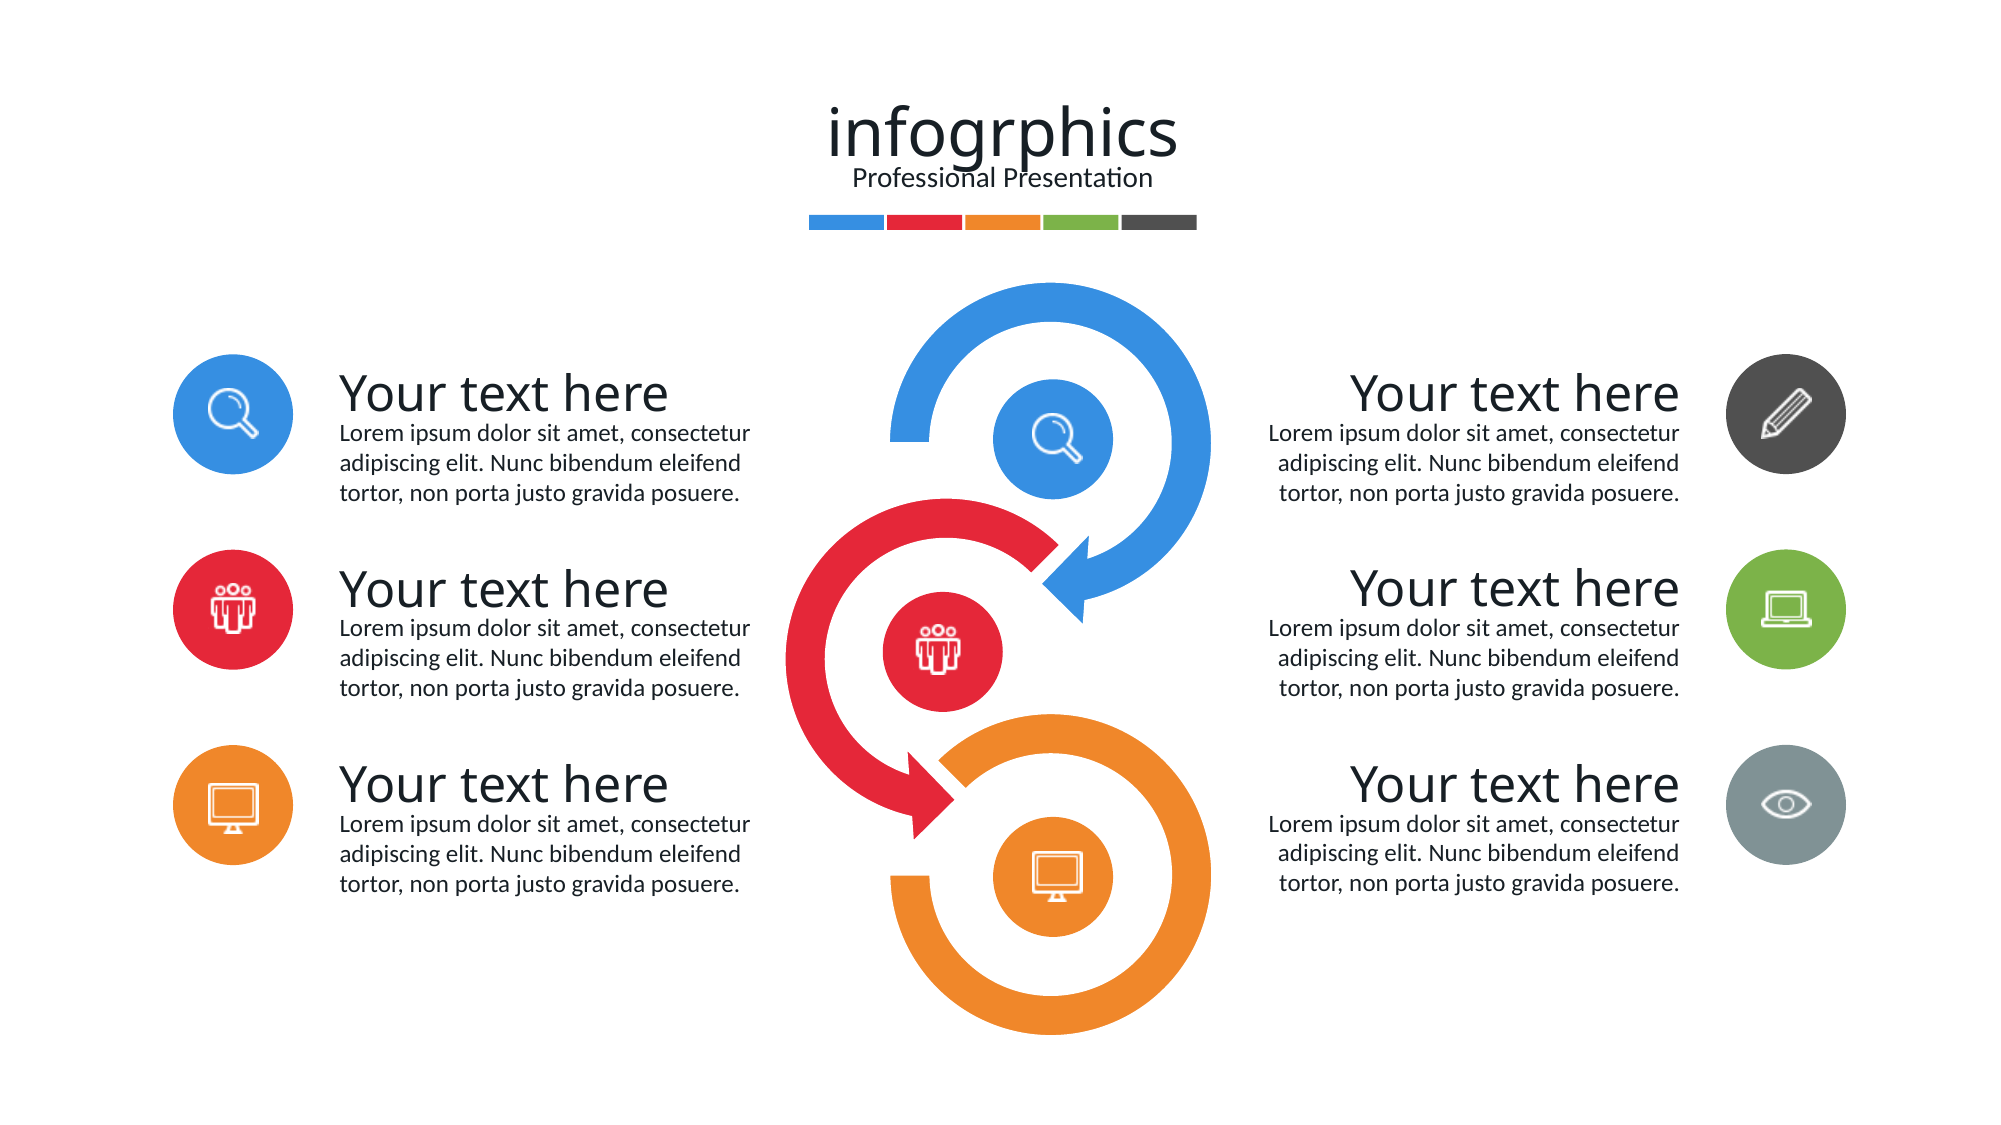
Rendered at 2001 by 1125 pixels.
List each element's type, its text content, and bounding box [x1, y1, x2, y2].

text_box Lorem ipsum dolor sit amet, consectetur adipiscing elit. Nunc bibendum eleifend tortor, non porta justo gravida posuere. [1587, 820, 1696, 905]
text_box [1724, 743, 1848, 866]
picture [1032, 851, 1083, 902]
text_box Lorem ipsum dolor sit amet, consectetur adipiscing elit. Nunc bibendum eleifend tortor, non porta justo gravida posuere. [324, 430, 410, 514]
text_box [171, 353, 295, 476]
text_box Your text here [1587, 354, 1696, 429]
text_box Lorem ipsum dolor sit amet, consectetur adipiscing elit. Nunc bibendum eleifend tortor, non porta justo gravida posuere. [324, 625, 410, 710]
text_box Your text here [1587, 549, 1696, 625]
picture [208, 583, 259, 634]
picture [208, 388, 259, 439]
text_box Your text here [324, 354, 410, 430]
text_box Your text here [324, 549, 410, 625]
picture [1032, 413, 1083, 464]
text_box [410, 255, 1587, 1037]
text_box [171, 548, 295, 671]
text_box Your text here [1587, 744, 1696, 820]
picture [1761, 779, 1812, 830]
text_box [171, 744, 295, 867]
text_box Lorem ipsum dolor sit amet, consectetur adipiscing elit. Nunc bibendum eleifend tortor, non porta justo gravida posuere. [1587, 625, 1696, 709]
text_box Lorem ipsum dolor sit amet, consectetur adipiscing elit. Nunc bibendum eleifend tortor, non porta justo gravida posuere. [1587, 429, 1696, 514]
text_box [1724, 353, 1848, 476]
picture [1761, 388, 1812, 439]
text_box Your text here [324, 745, 410, 820]
picture [208, 783, 259, 834]
picture [913, 624, 964, 675]
text_box Lorem ipsum dolor sit amet, consectetur adipiscing elit. Nunc bibendum eleifend tortor, non porta justo gravida posuere. [324, 820, 410, 905]
text_box [1724, 548, 1848, 671]
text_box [2, 82, 2000, 230]
picture [1761, 583, 1812, 634]
